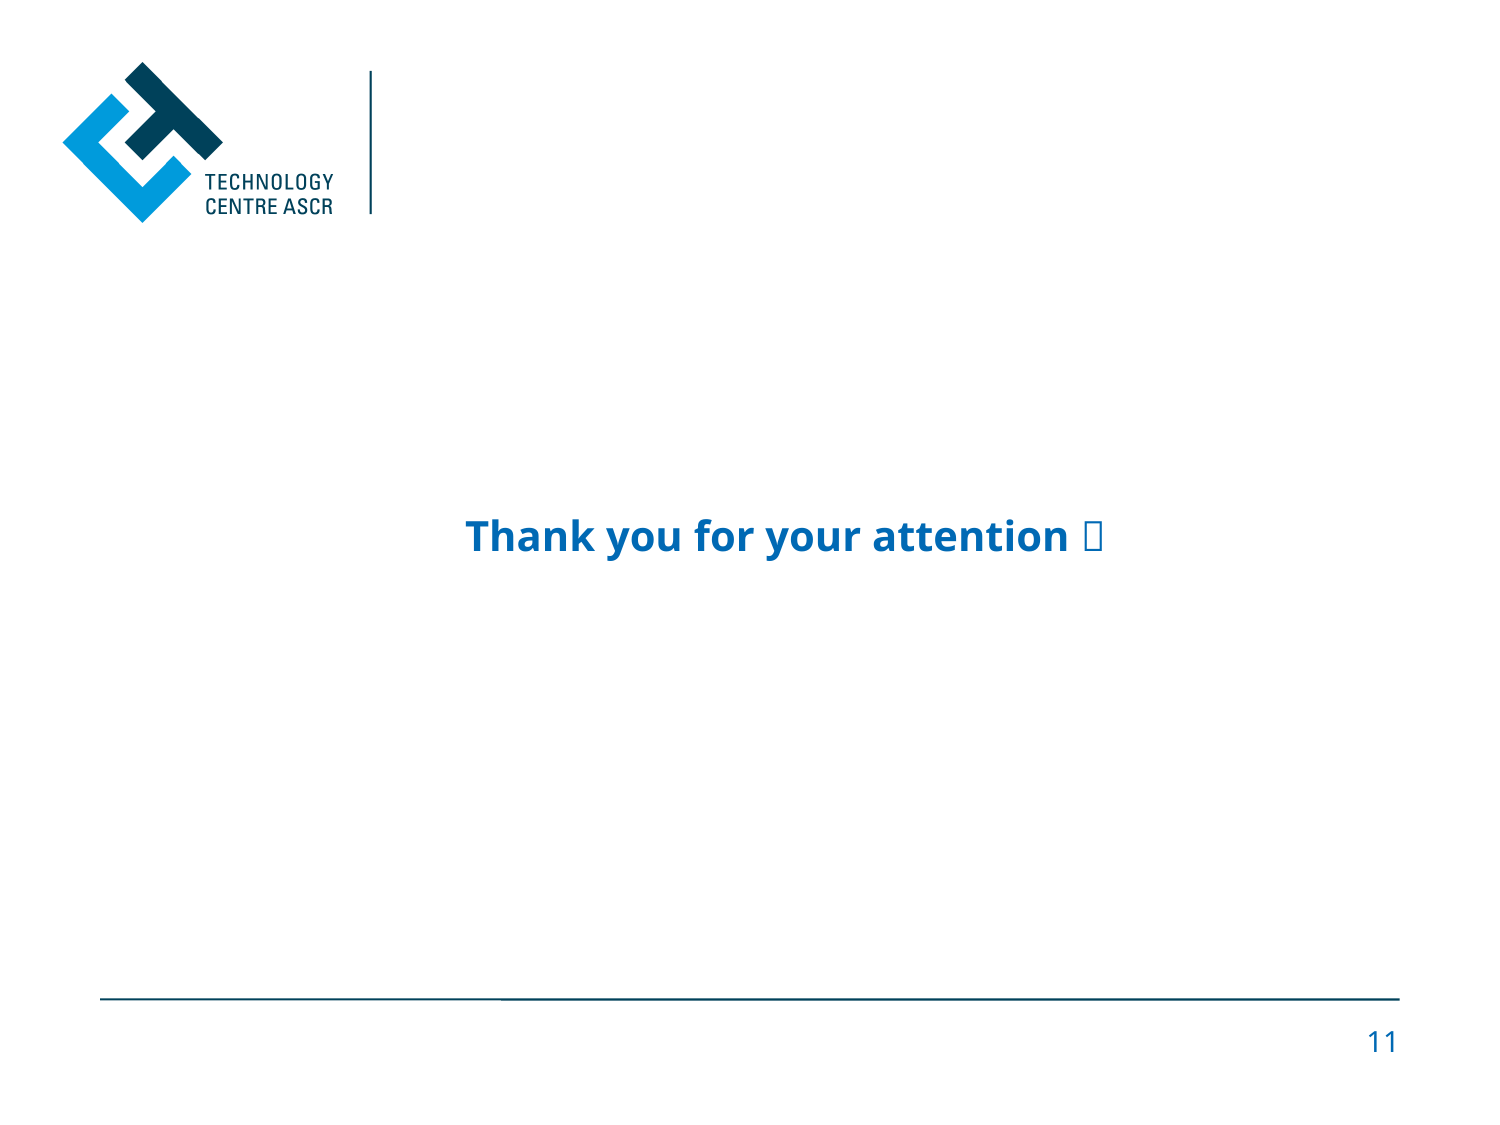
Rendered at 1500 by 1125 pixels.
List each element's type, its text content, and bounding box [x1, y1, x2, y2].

slide_number 11 [1049, 1022, 1401, 1102]
picture [0, 0, 396, 246]
text_box Thank you for your attention  [371, 501, 1199, 567]
